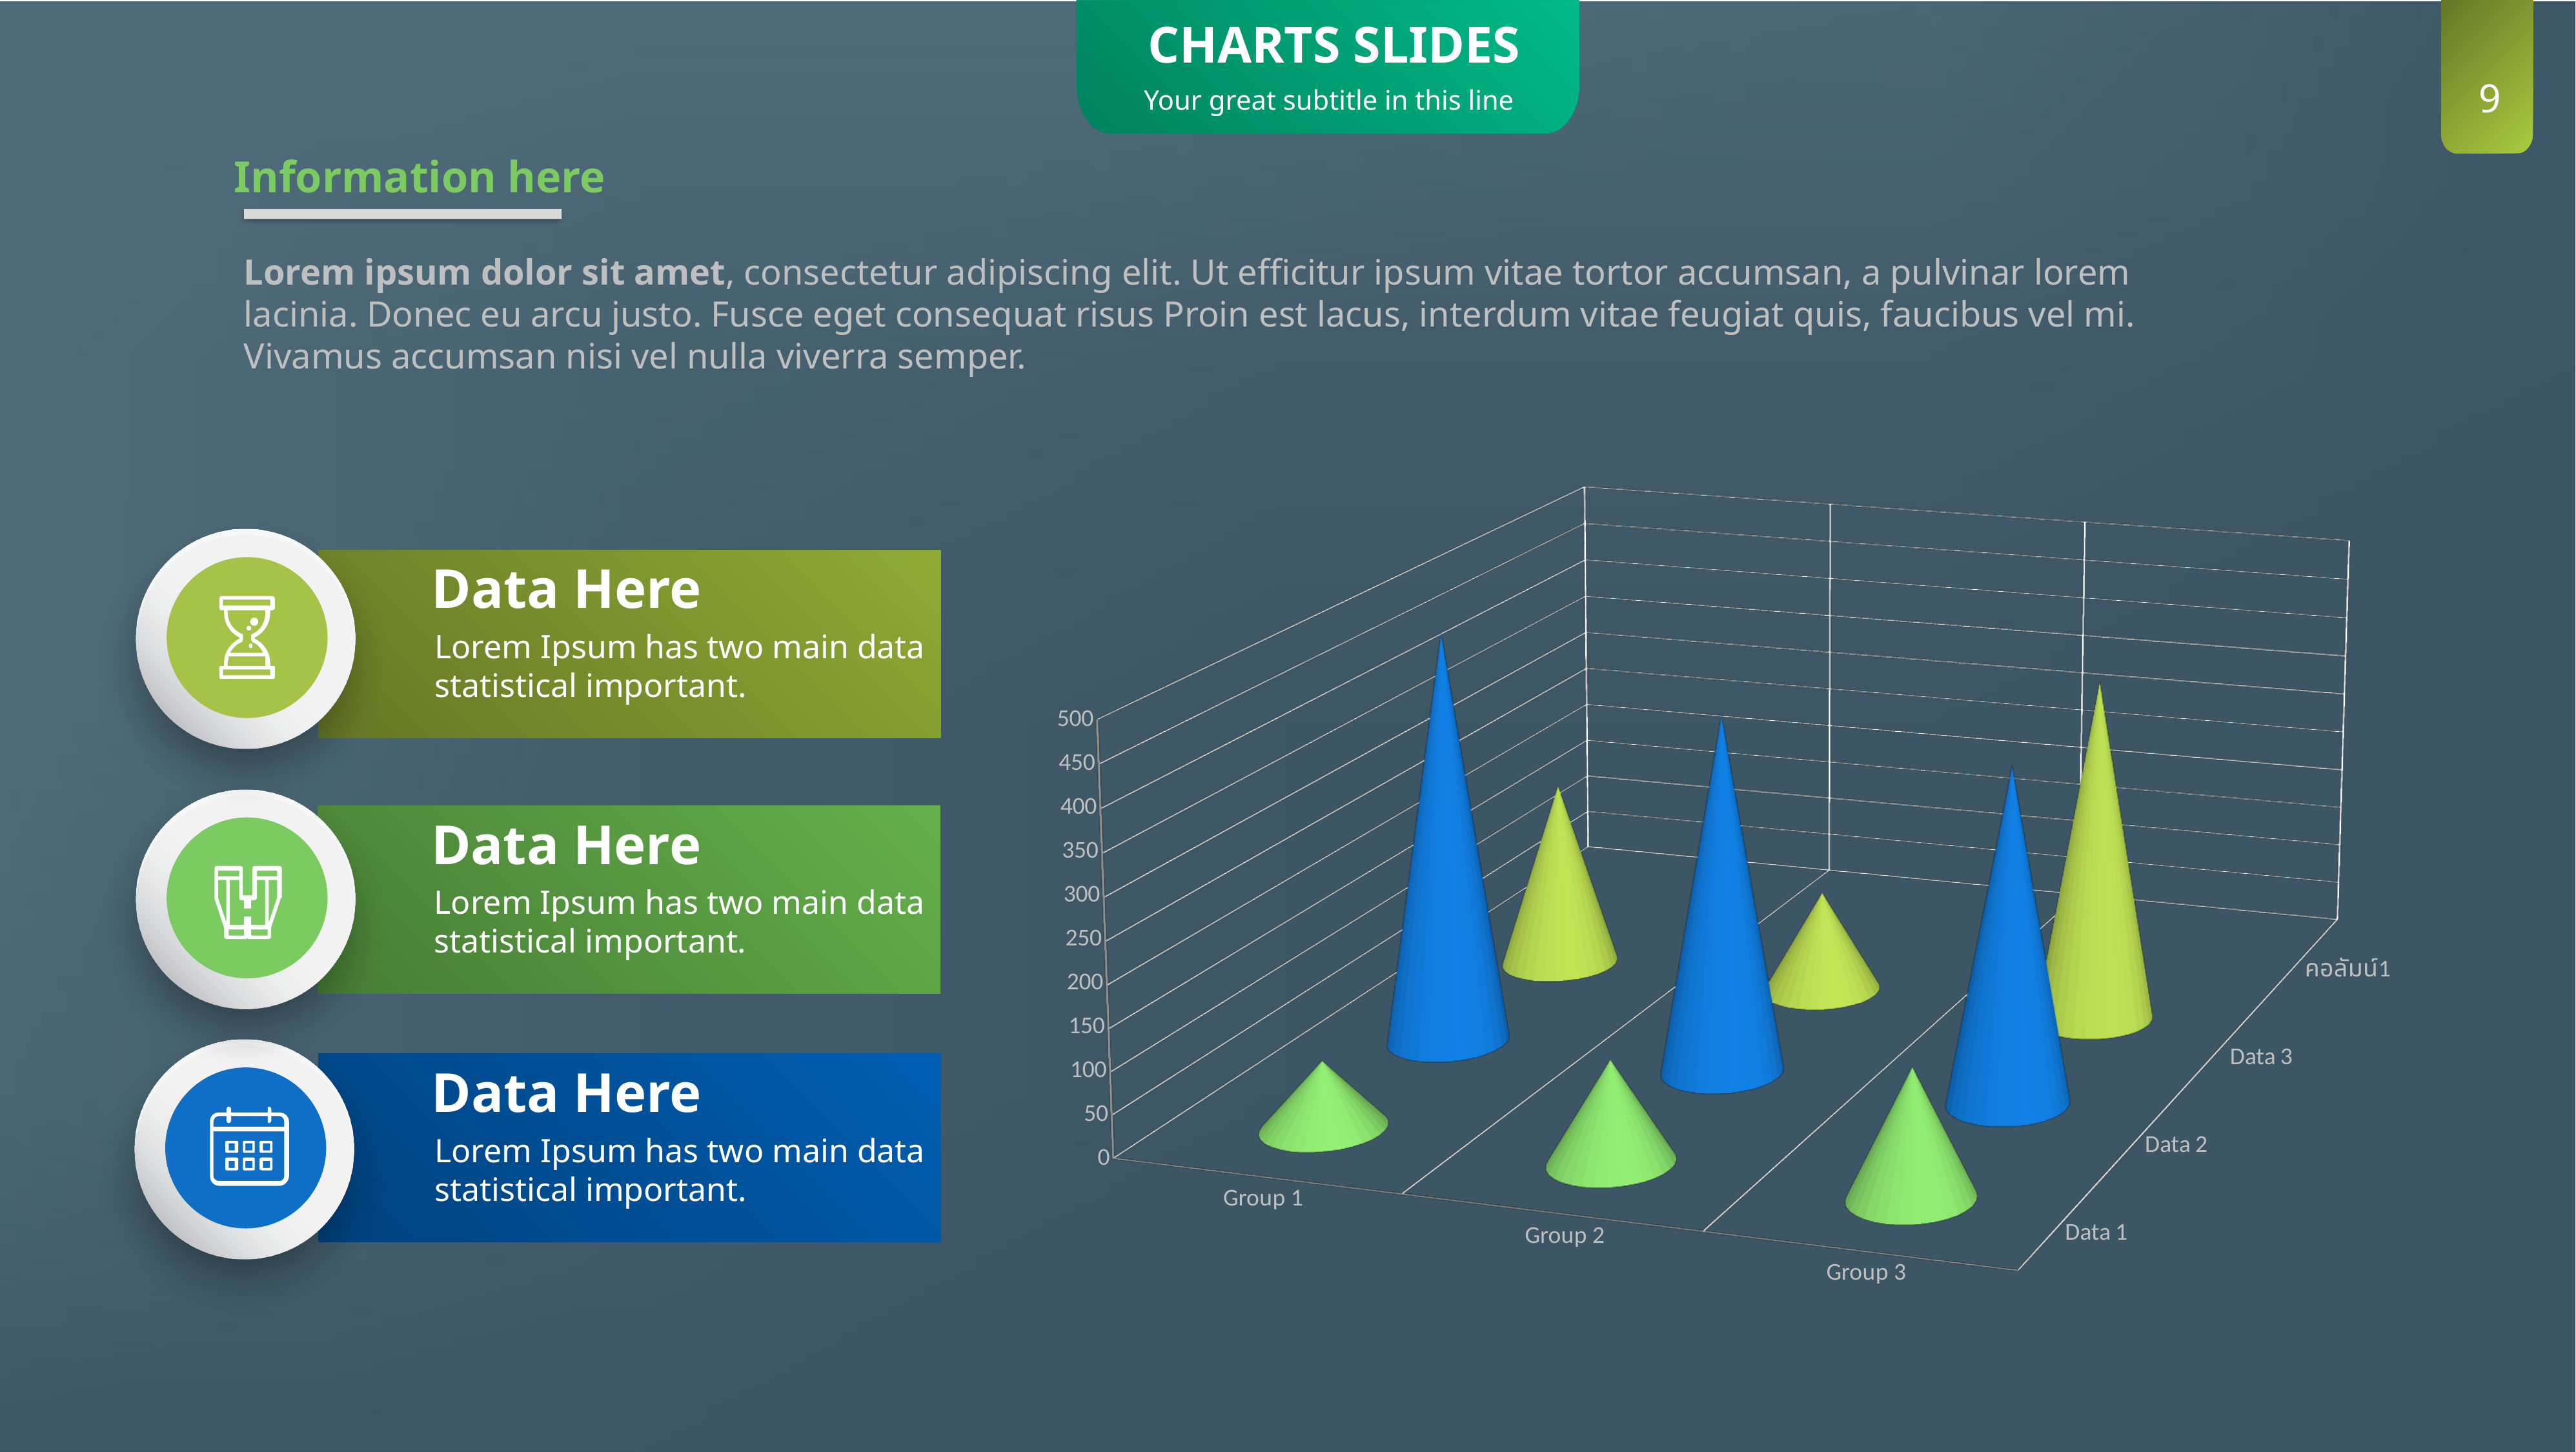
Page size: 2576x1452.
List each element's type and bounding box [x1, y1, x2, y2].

text_box [218, 145, 2240, 377]
chart [940, 451, 2515, 1340]
text_box [411, 549, 963, 716]
text_box [97, 516, 389, 807]
picture [0, 1, 2576, 1452]
text_box [876, 0, 1792, 134]
text_box [97, 812, 389, 1067]
text_box [391, 549, 937, 740]
text_box [411, 1053, 963, 1220]
text_box [391, 1053, 937, 1243]
text_box [411, 805, 962, 973]
text_box [96, 1072, 387, 1318]
text_box [391, 804, 937, 995]
